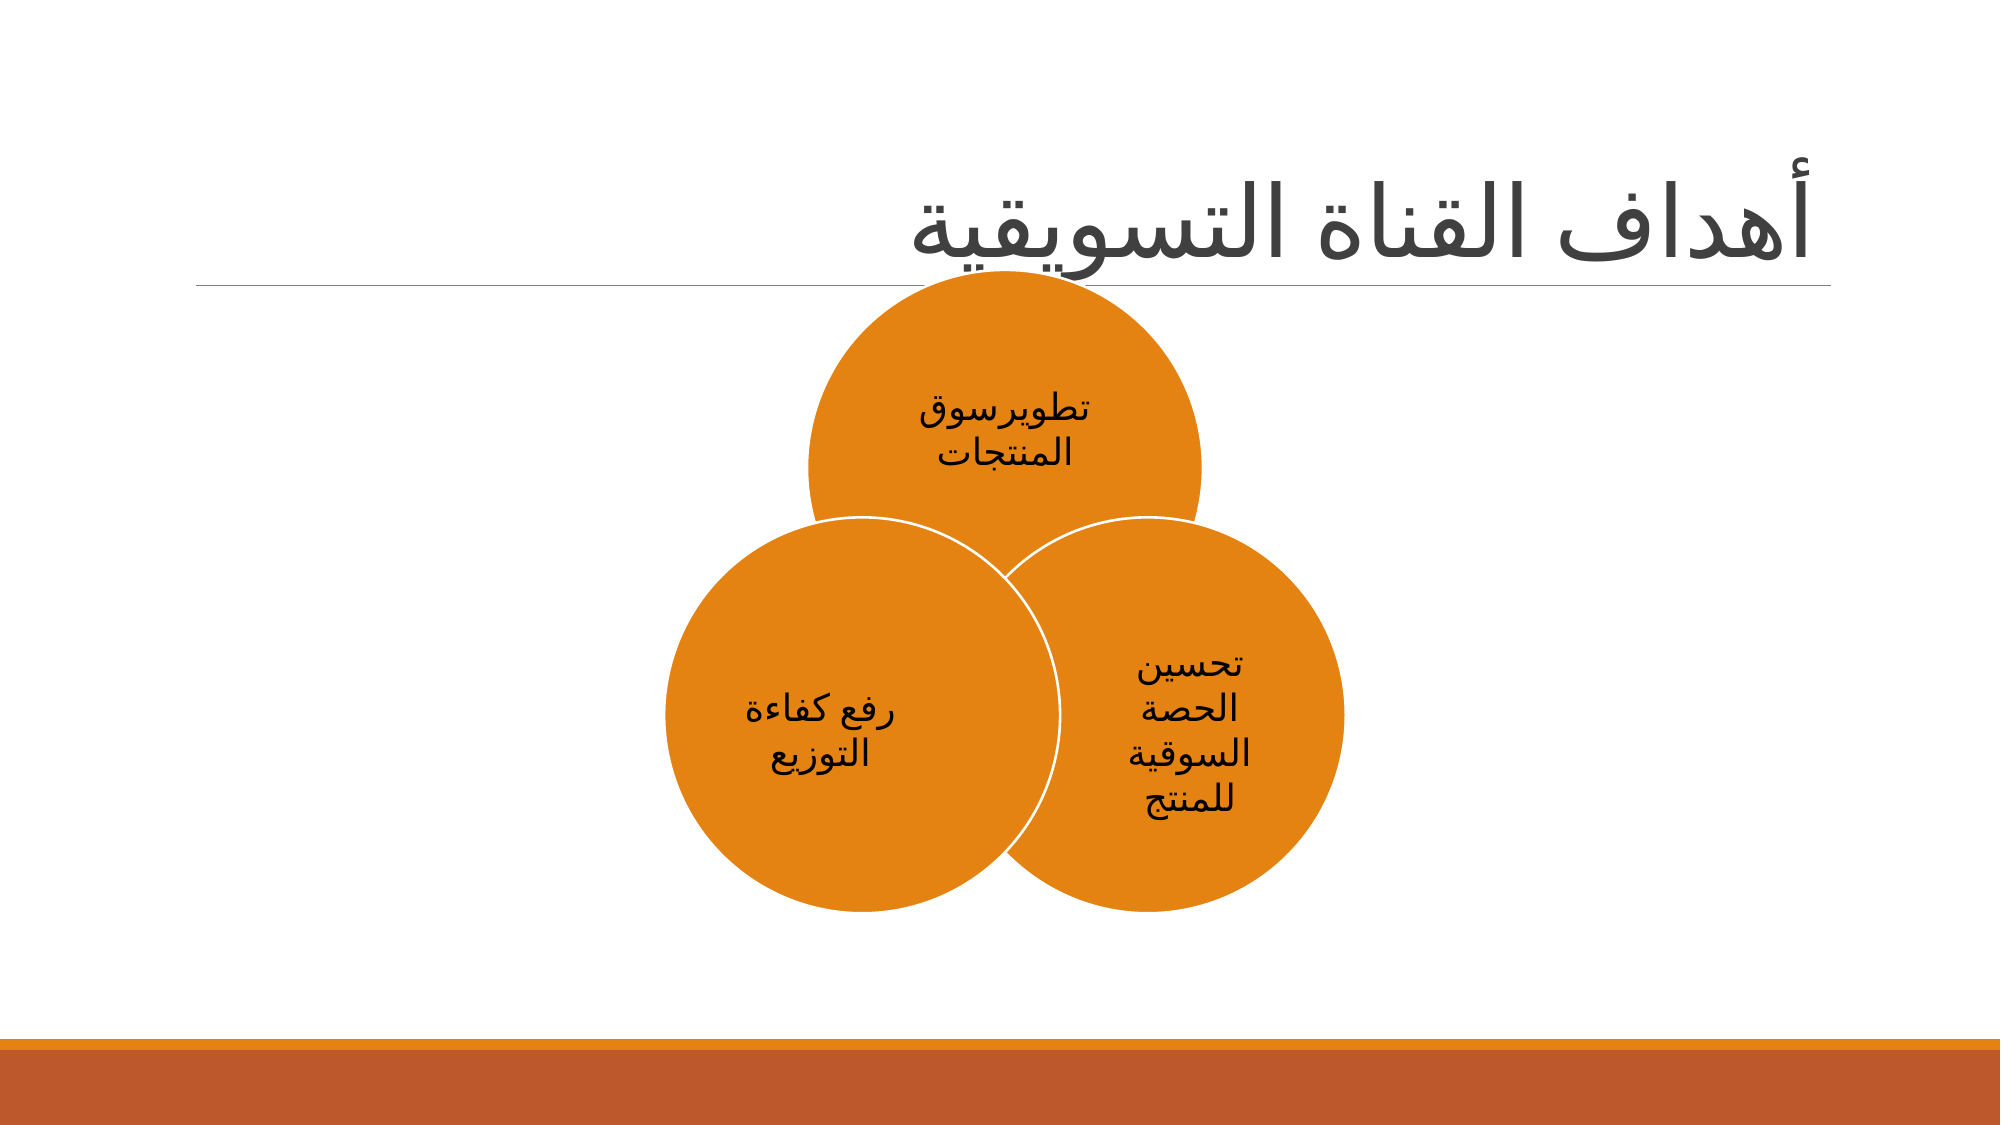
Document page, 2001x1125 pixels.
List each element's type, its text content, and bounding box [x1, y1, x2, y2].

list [179, 302, 1831, 964]
title أهداف القناة التسويقية [180, 47, 1830, 285]
